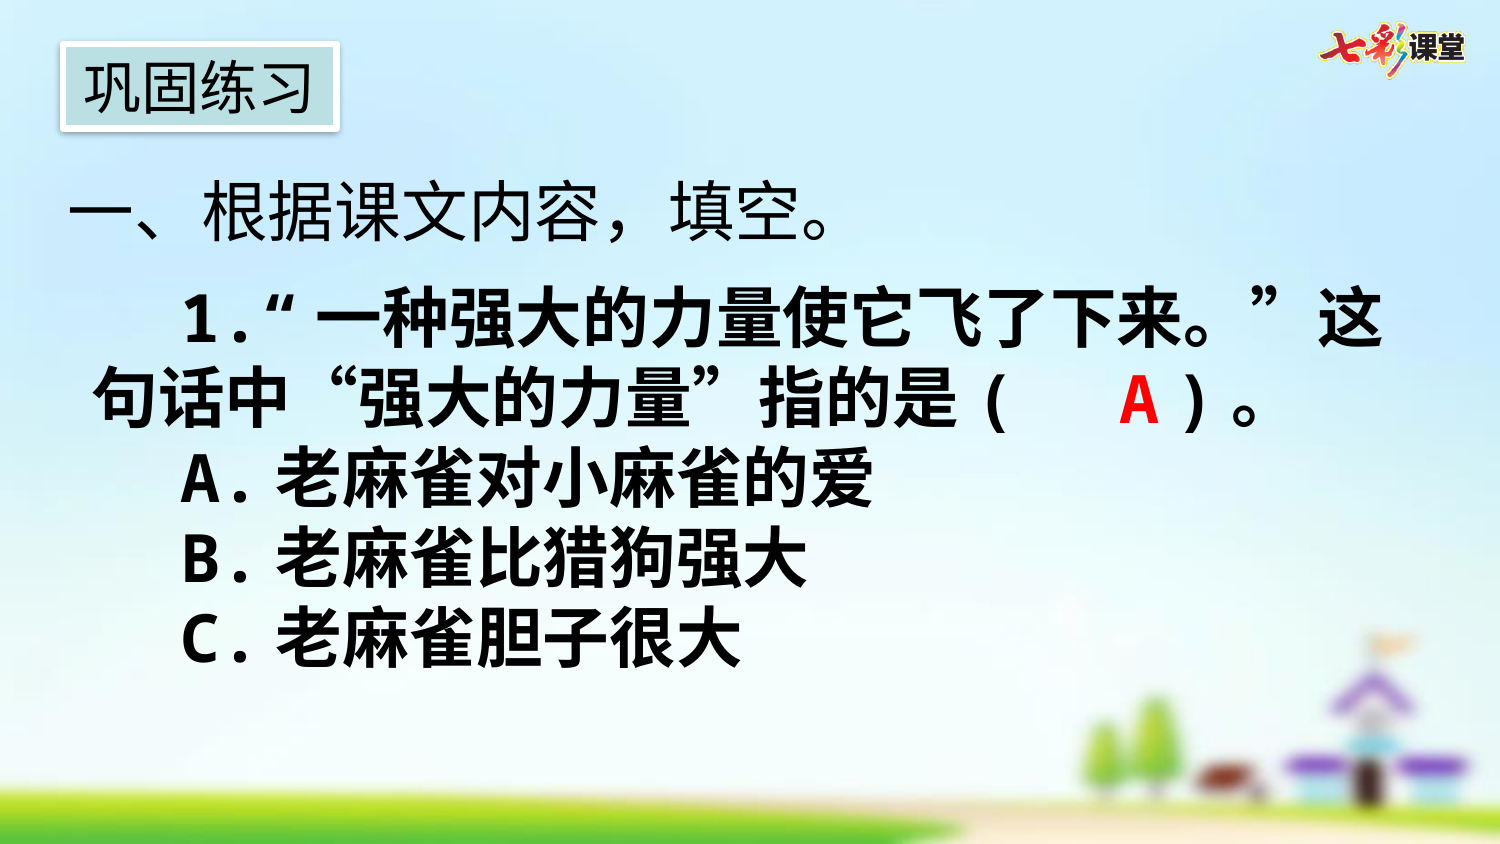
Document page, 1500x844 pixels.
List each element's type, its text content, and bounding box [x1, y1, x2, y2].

text_box 巩固练习 [60, 41, 340, 132]
text_box 1.“一种强大的力量使它飞了下来。”这句话中“强大的力量”指的是( )。 A.老麻雀对小麻雀的爱 B.老麻雀比猎狗强大 C.老麻雀胆子很大 [76, 268, 1400, 683]
text_box 一、根据课文内容，填空。 [53, 161, 963, 257]
text_box A [1104, 349, 1258, 445]
picture [0, 0, 1500, 844]
